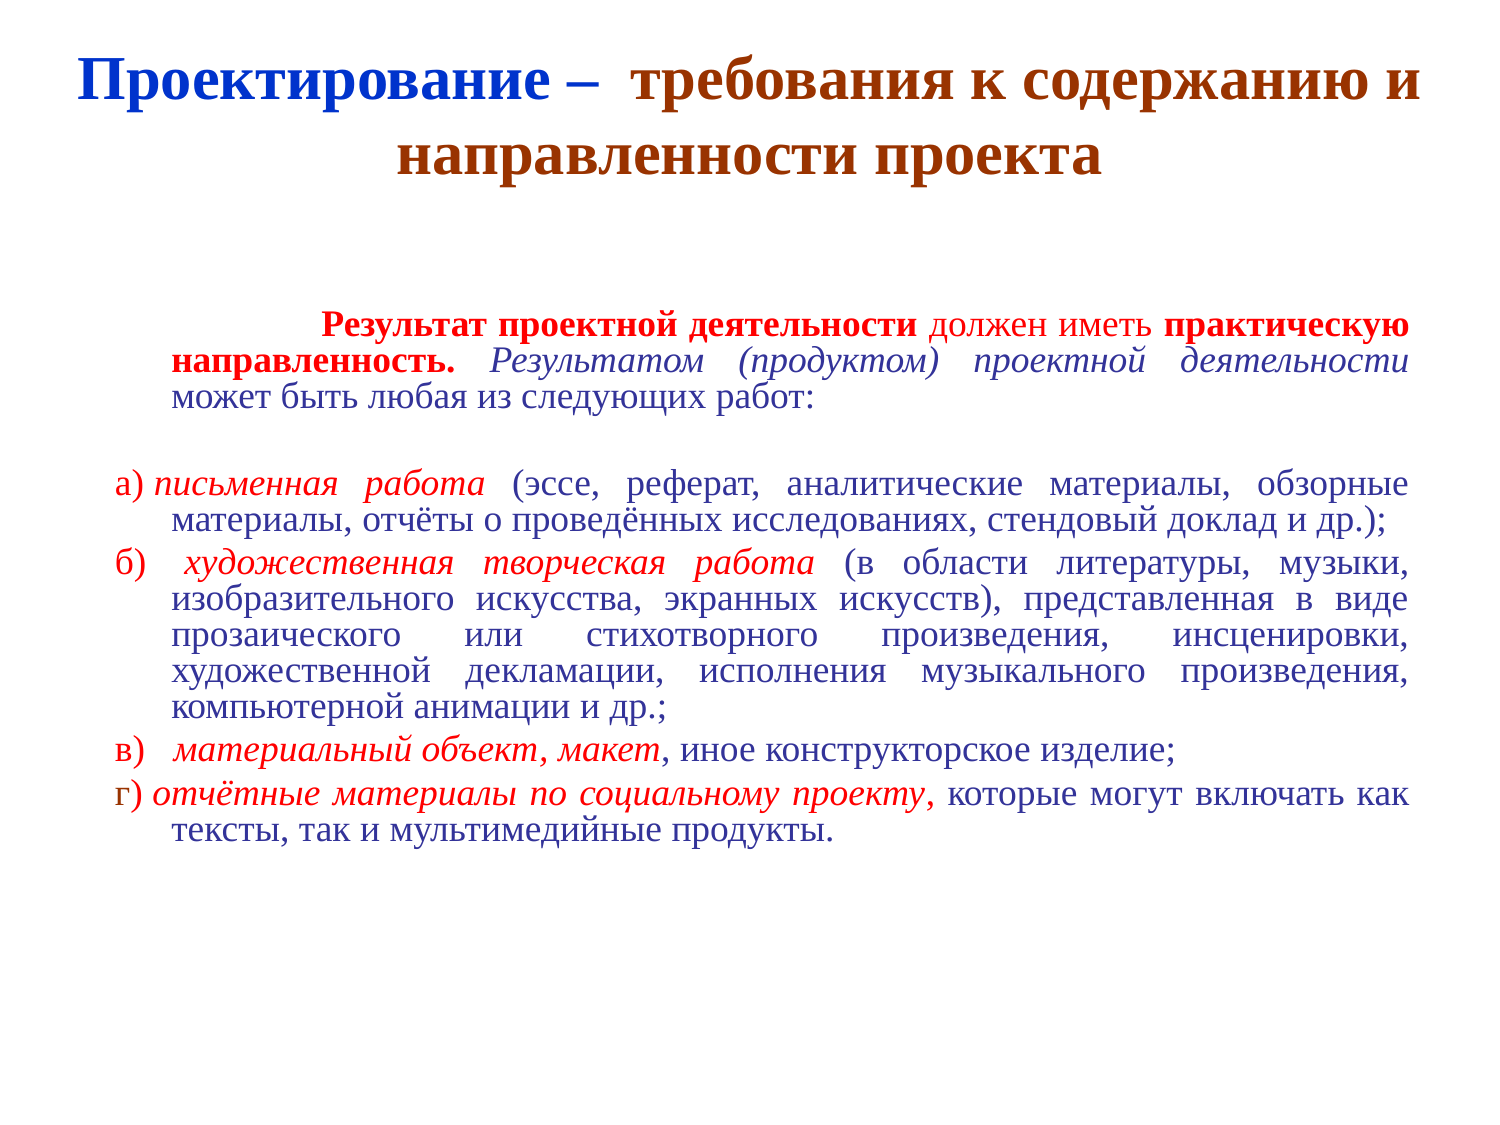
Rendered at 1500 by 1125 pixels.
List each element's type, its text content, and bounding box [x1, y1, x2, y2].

title Проектирование – требования к содержанию и направленности проекта [0, 37, 1500, 263]
list Результат проектной деятельности должен иметь практическую направленность. Результатом (продуктом) проектной деятельности может быть любая из следующих работ: а) письменная работа (эссе, реферат, аналитические материалы, обзорные материалы, отчёты о проведённых исследованиях, стендовый доклад и др.); б) художественная творческая работа (в области литературы, музыки, изобразительного искусства, экранных искусств), представленная в виде прозаического или стихотворного произведения, инсценировки, художественной декламации, исполнения музыкального произведения, компьютерной анимации и др.; в) материальный объект, макет, иное конструкторское изделие; г) отчётные материалы по социальному проекту, которые могут включать как тексты, так и мультимедийные продукты. [99, 299, 1425, 1005]
